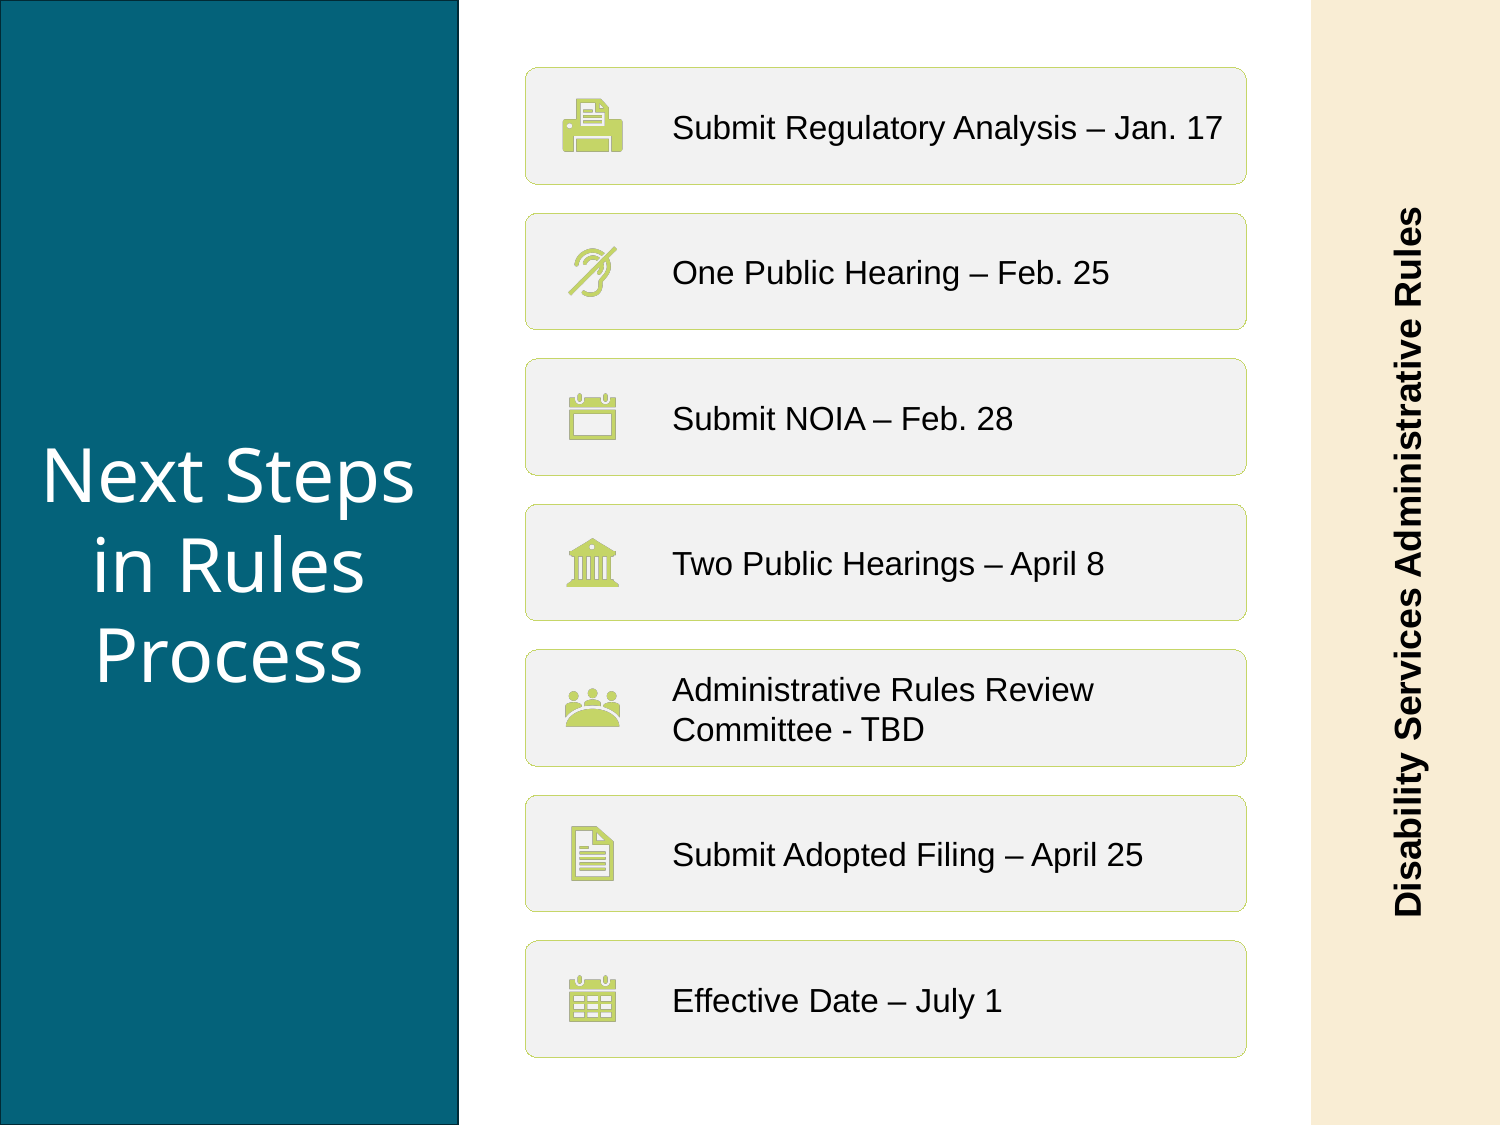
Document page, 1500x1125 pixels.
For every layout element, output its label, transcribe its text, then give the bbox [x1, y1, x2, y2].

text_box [525, 67, 1247, 1058]
text_box Disability Services Administrative Rules [1311, 0, 1500, 1125]
title Next Steps in Rules Process [0, 0, 459, 1125]
